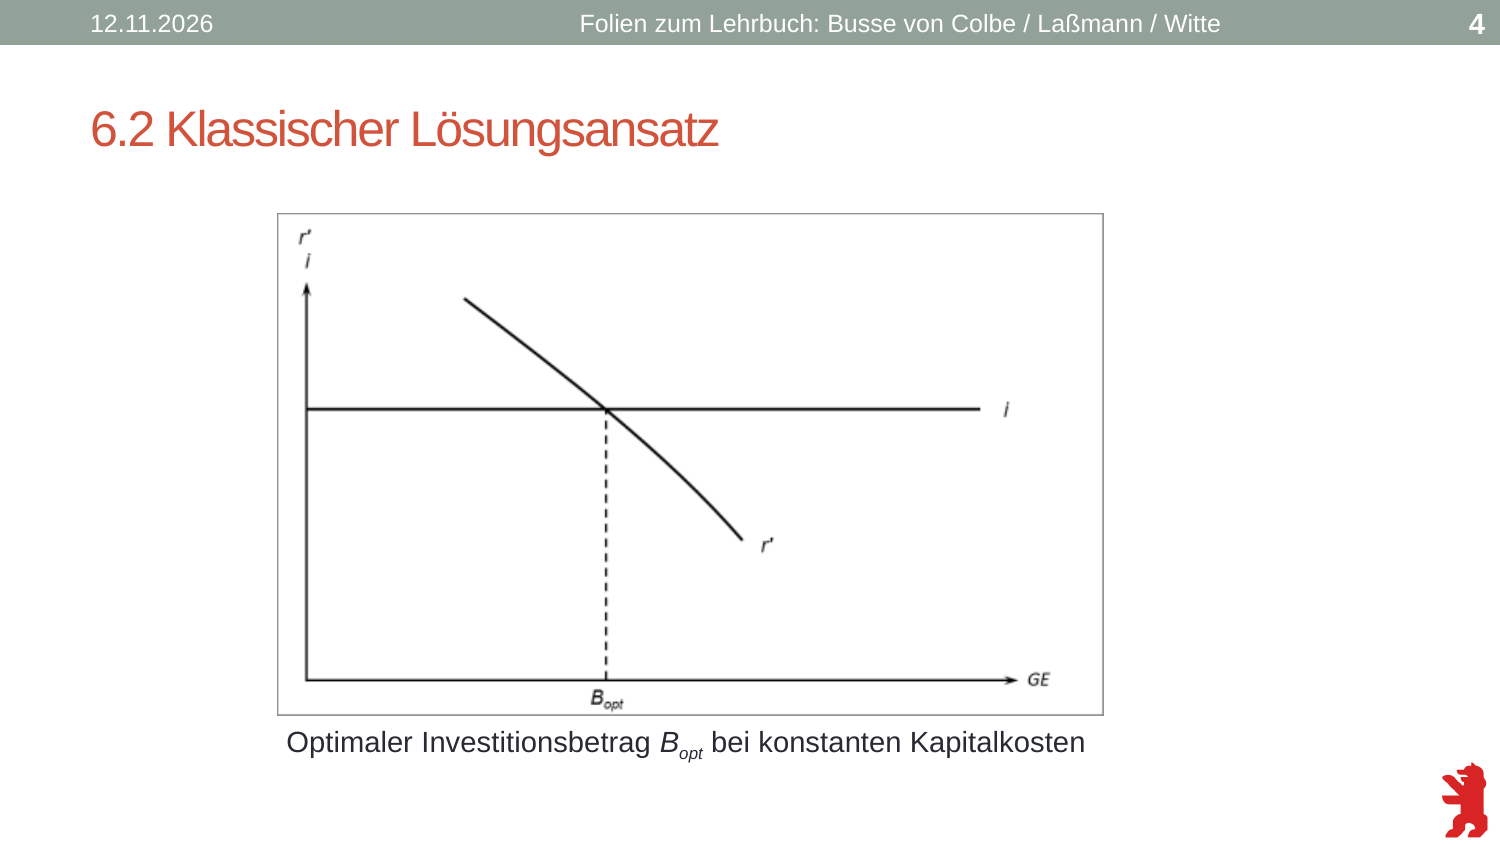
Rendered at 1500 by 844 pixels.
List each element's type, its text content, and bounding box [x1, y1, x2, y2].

slide_number 4 [1325, 2, 1500, 43]
picture [1434, 760, 1500, 844]
footer Folien zum Lehrbuch: Busse von Colbe / Laßmann / Witte [562, 2, 1238, 43]
title 6.2 Klassischer Lösungsansatz [75, 65, 1425, 188]
picture [277, 213, 1104, 717]
text_box Optimaler Investitionsbetrag Bopt bei konstanten Kapitalkosten [271, 715, 1158, 771]
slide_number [75, 2, 550, 43]
